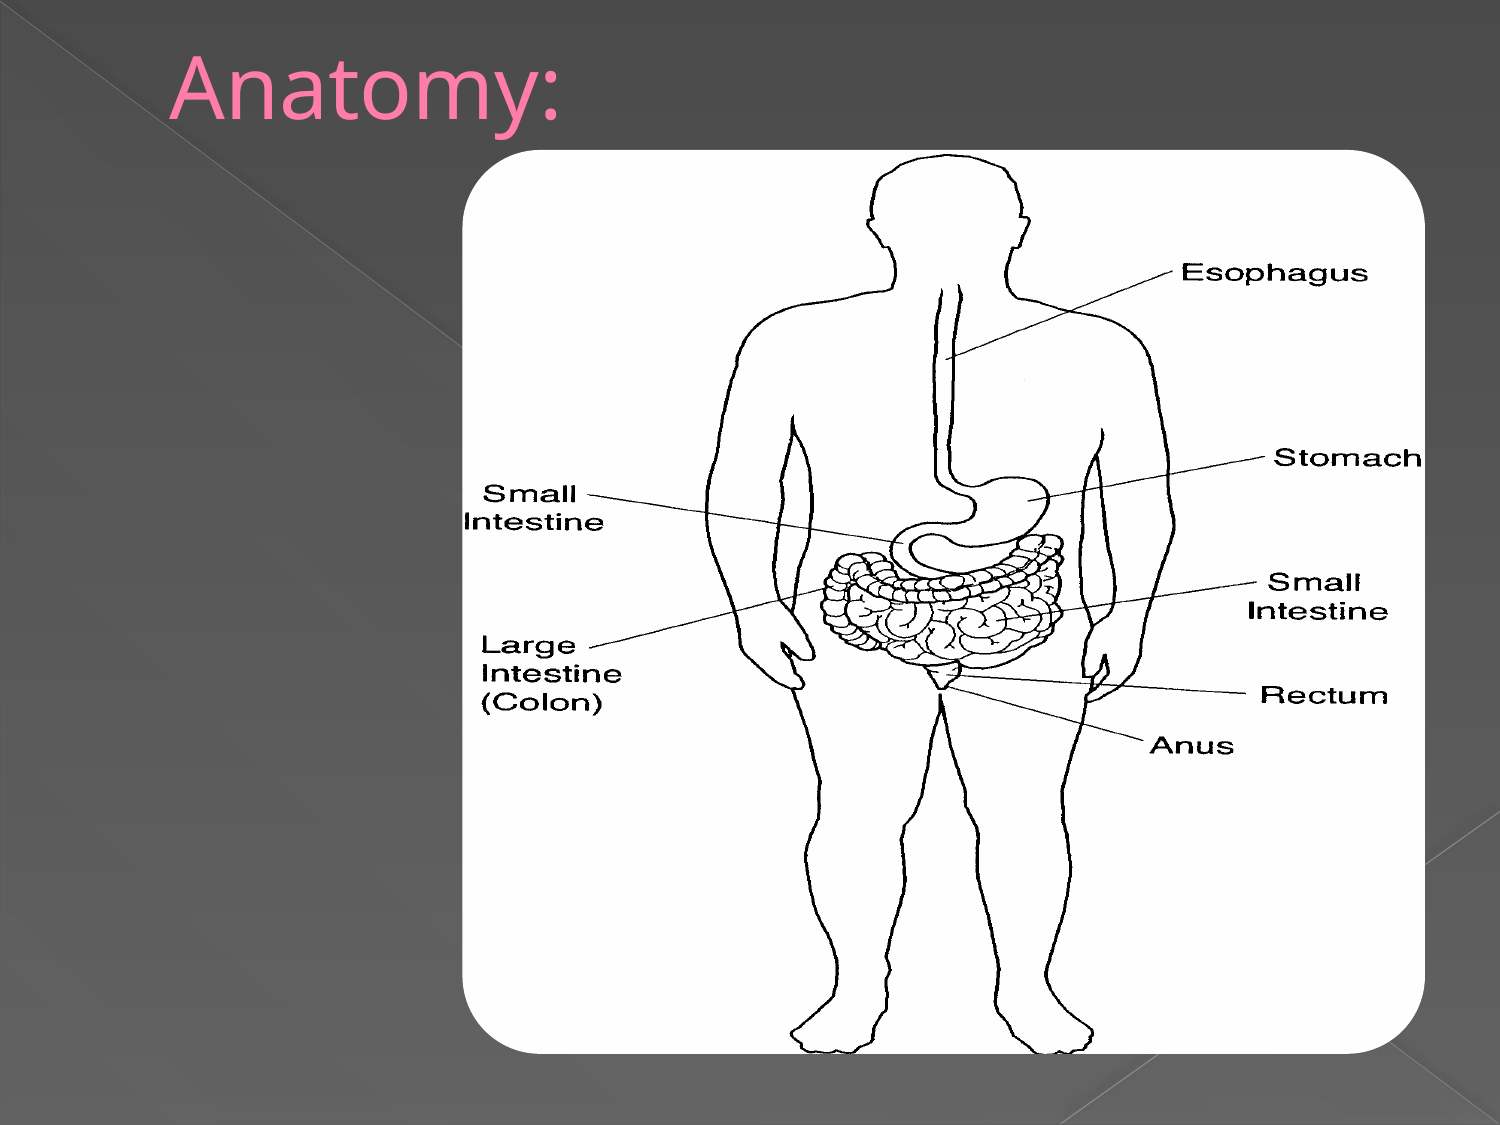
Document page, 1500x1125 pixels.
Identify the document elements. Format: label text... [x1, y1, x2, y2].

picture [462, 149, 1426, 1055]
title Anatomy: [75, 0, 1300, 169]
